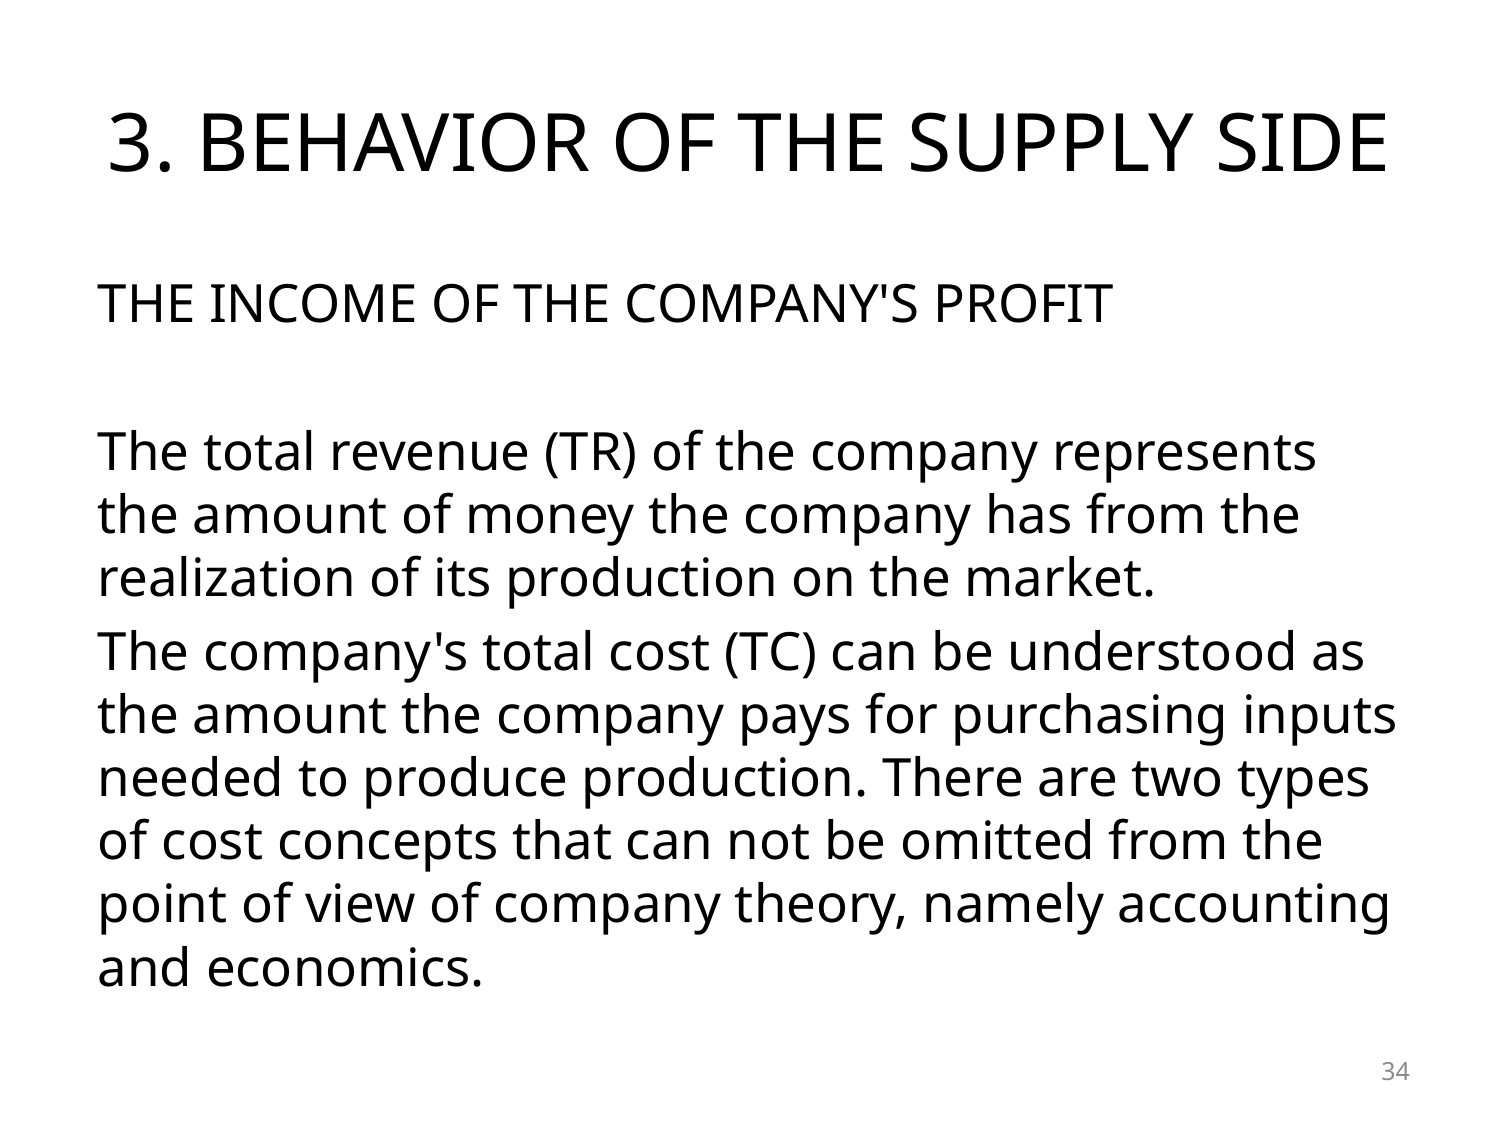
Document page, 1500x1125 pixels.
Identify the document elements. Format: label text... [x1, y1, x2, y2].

list THE INCOME OF THE COMPANY'S PROFIT The total revenue (TR) of the company represents the amount of money the company has from the realization of its production on the market. The company's total cost (TC) can be understood as the amount the company pays for purchasing inputs needed to produce production. There are two types of cost concepts that can not be omitted from the point of view of company theory, namely accounting and economics. [75, 262, 1425, 1005]
slide_number 34 [1074, 1042, 1425, 1103]
title 3. BEHAVIOR OF THE SUPPLY SIDE [75, 45, 1425, 233]
